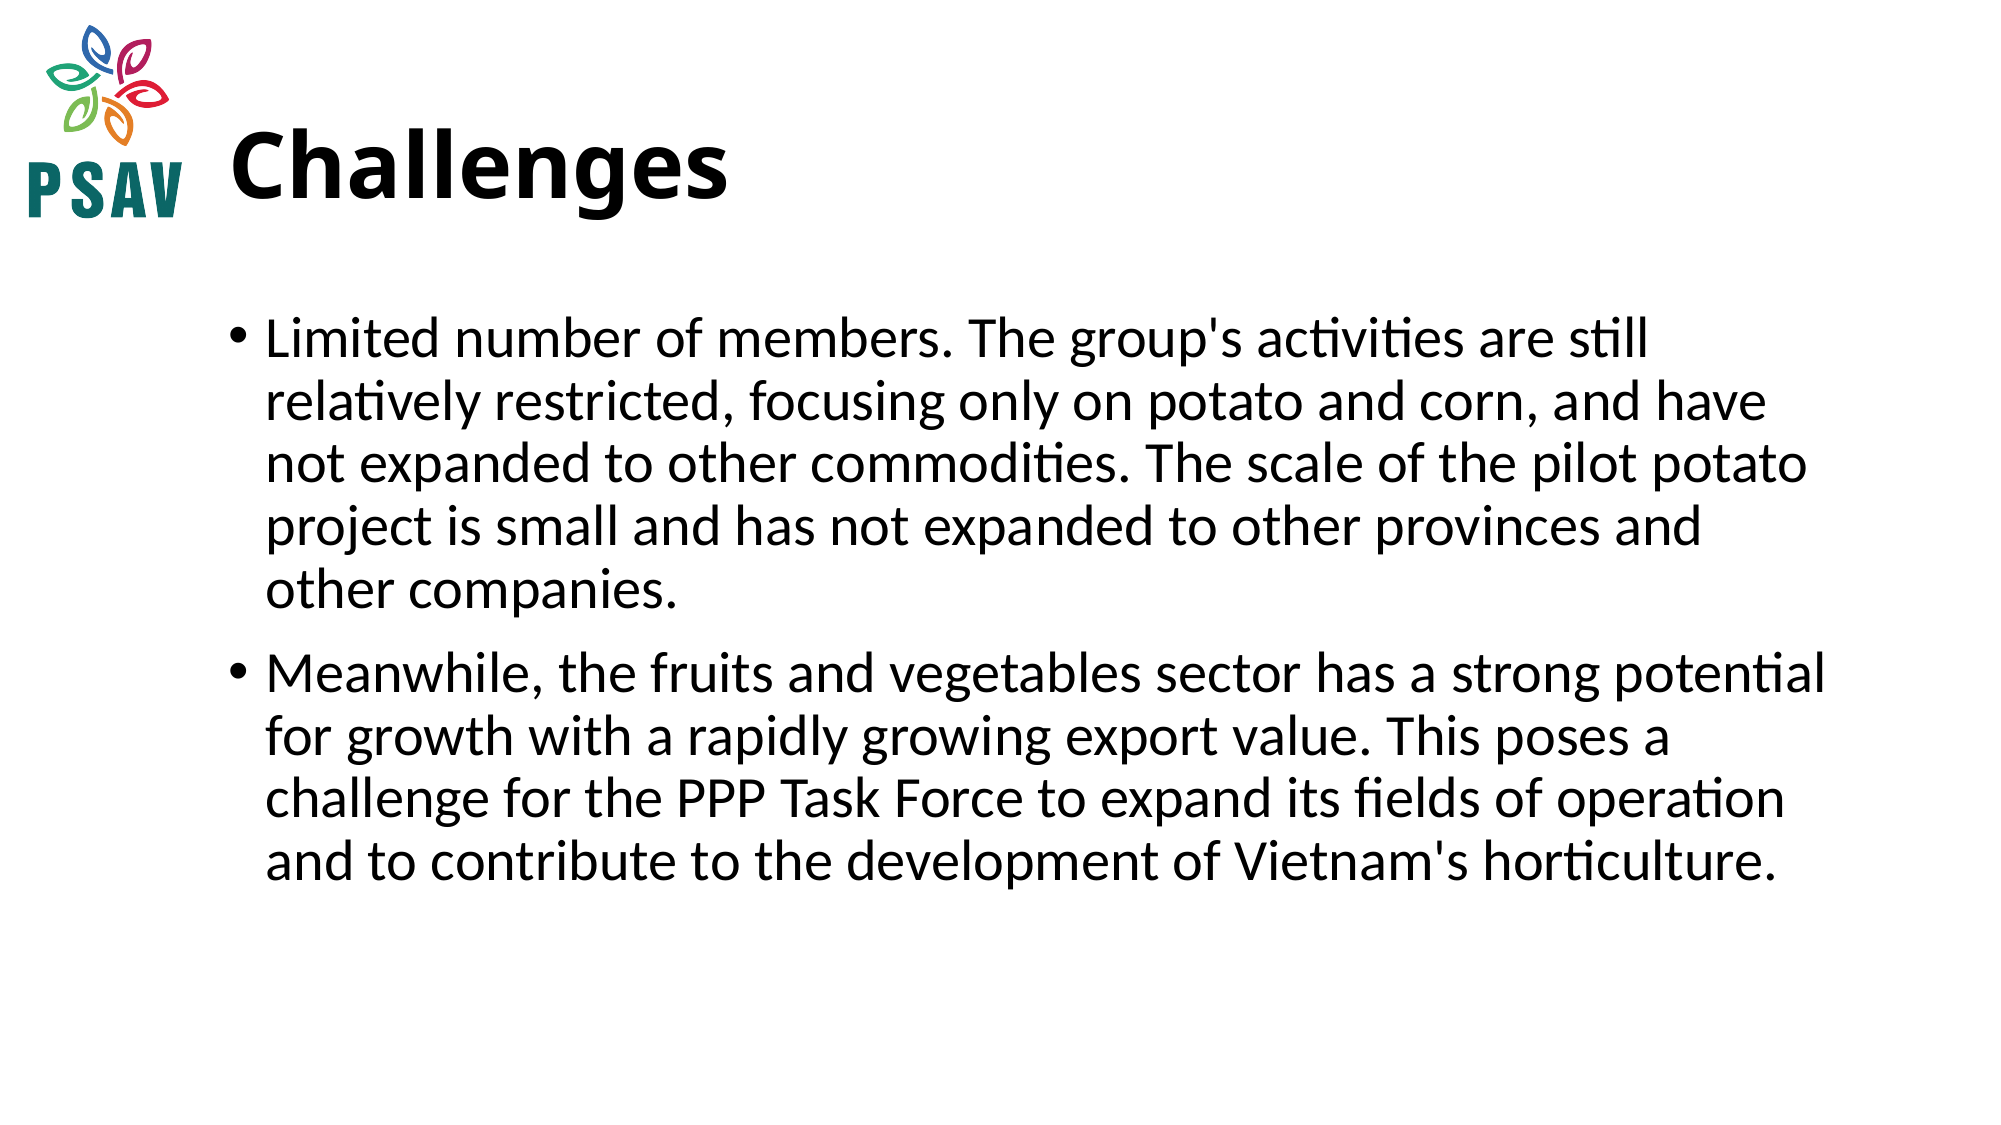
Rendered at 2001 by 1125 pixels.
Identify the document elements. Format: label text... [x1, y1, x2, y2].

list Limited number of members. The group's activities are still relatively restricted, focusing only on potato and corn, and have not expanded to other commodities. The scale of the pilot potato project is small and has not expanded to other provinces and other companies. Meanwhile, the fruits and vegetables sector has a strong potential for growth with a rapidly growing export value. This poses a challenge for the PPP Task Force to expand its fields of operation and to contribute to the development of Vietnam's horticulture. [213, 299, 1863, 1014]
title Challenges [213, 59, 1863, 278]
picture [26, 25, 189, 236]
